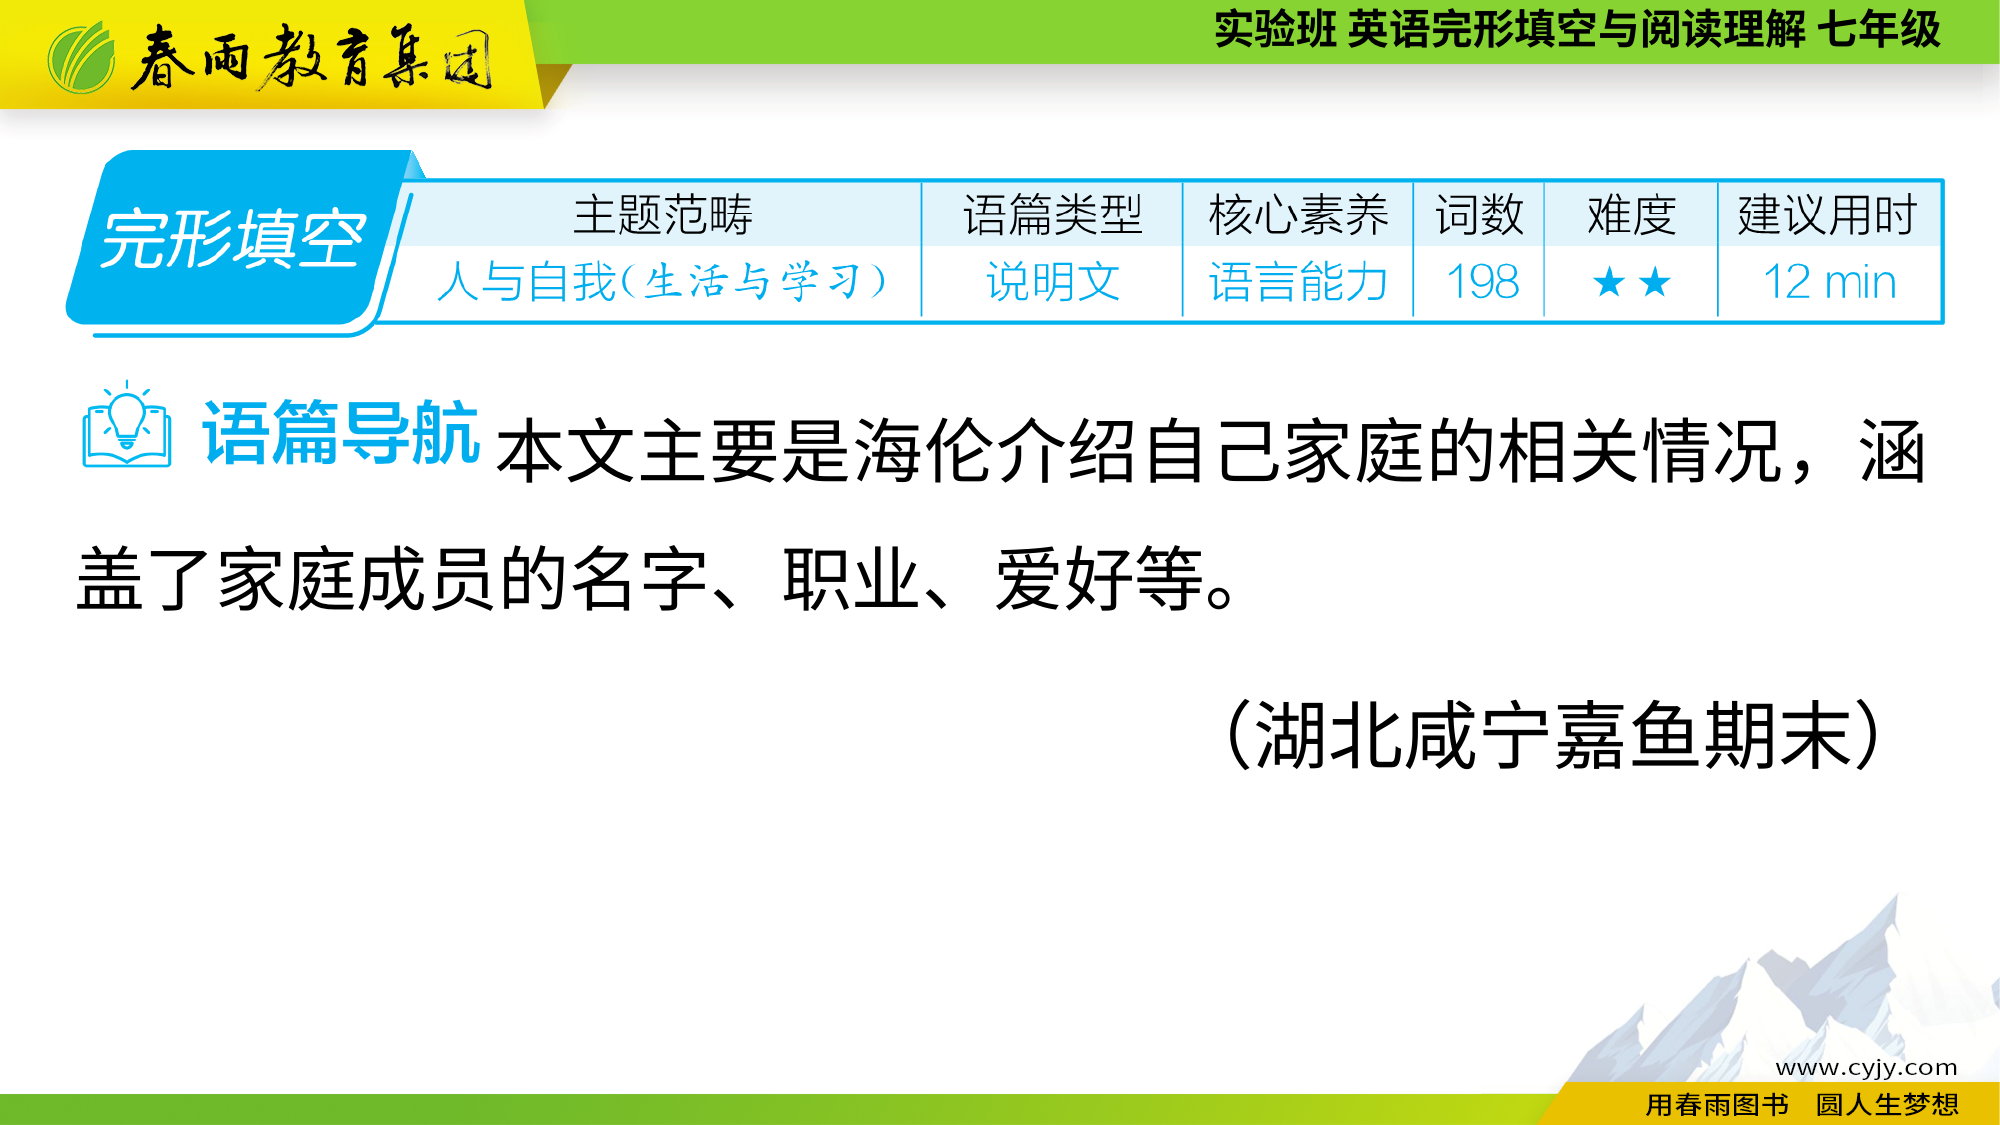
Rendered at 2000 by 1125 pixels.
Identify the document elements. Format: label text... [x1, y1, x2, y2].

text_box 本文主要是海伦介绍自己家庭的相关情况，涵盖了家庭成员的名字、职业、爱好等。 [59, 357, 1944, 627]
picture [0, 0, 2000, 1125]
text_box （湖北咸宁嘉鱼期末） [1035, 636, 1944, 787]
